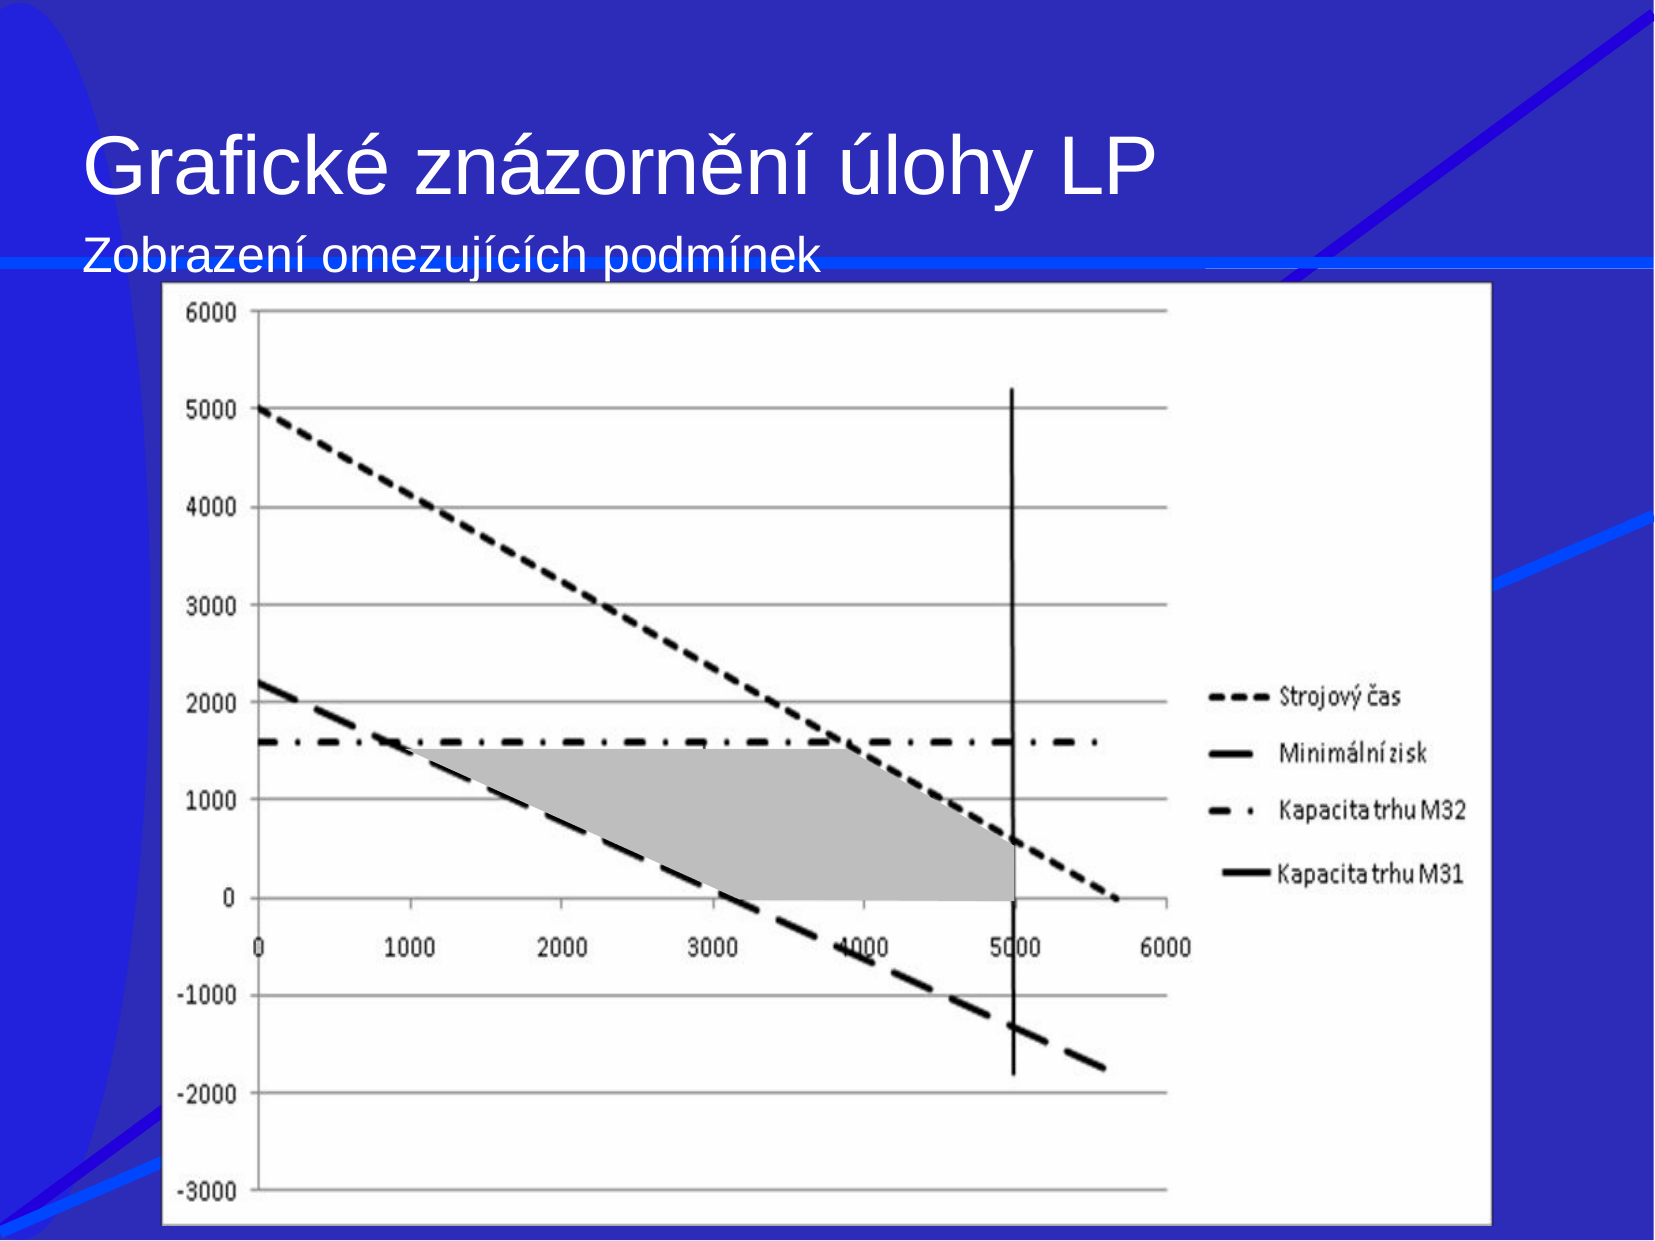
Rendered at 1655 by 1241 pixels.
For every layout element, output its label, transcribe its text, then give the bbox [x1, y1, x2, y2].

text_box Grafické znázornění úlohy LP Zobrazení omezujících podmínek [80, 110, 1178, 283]
text_box [158, 281, 1495, 1226]
text_box [404, 748, 1015, 902]
